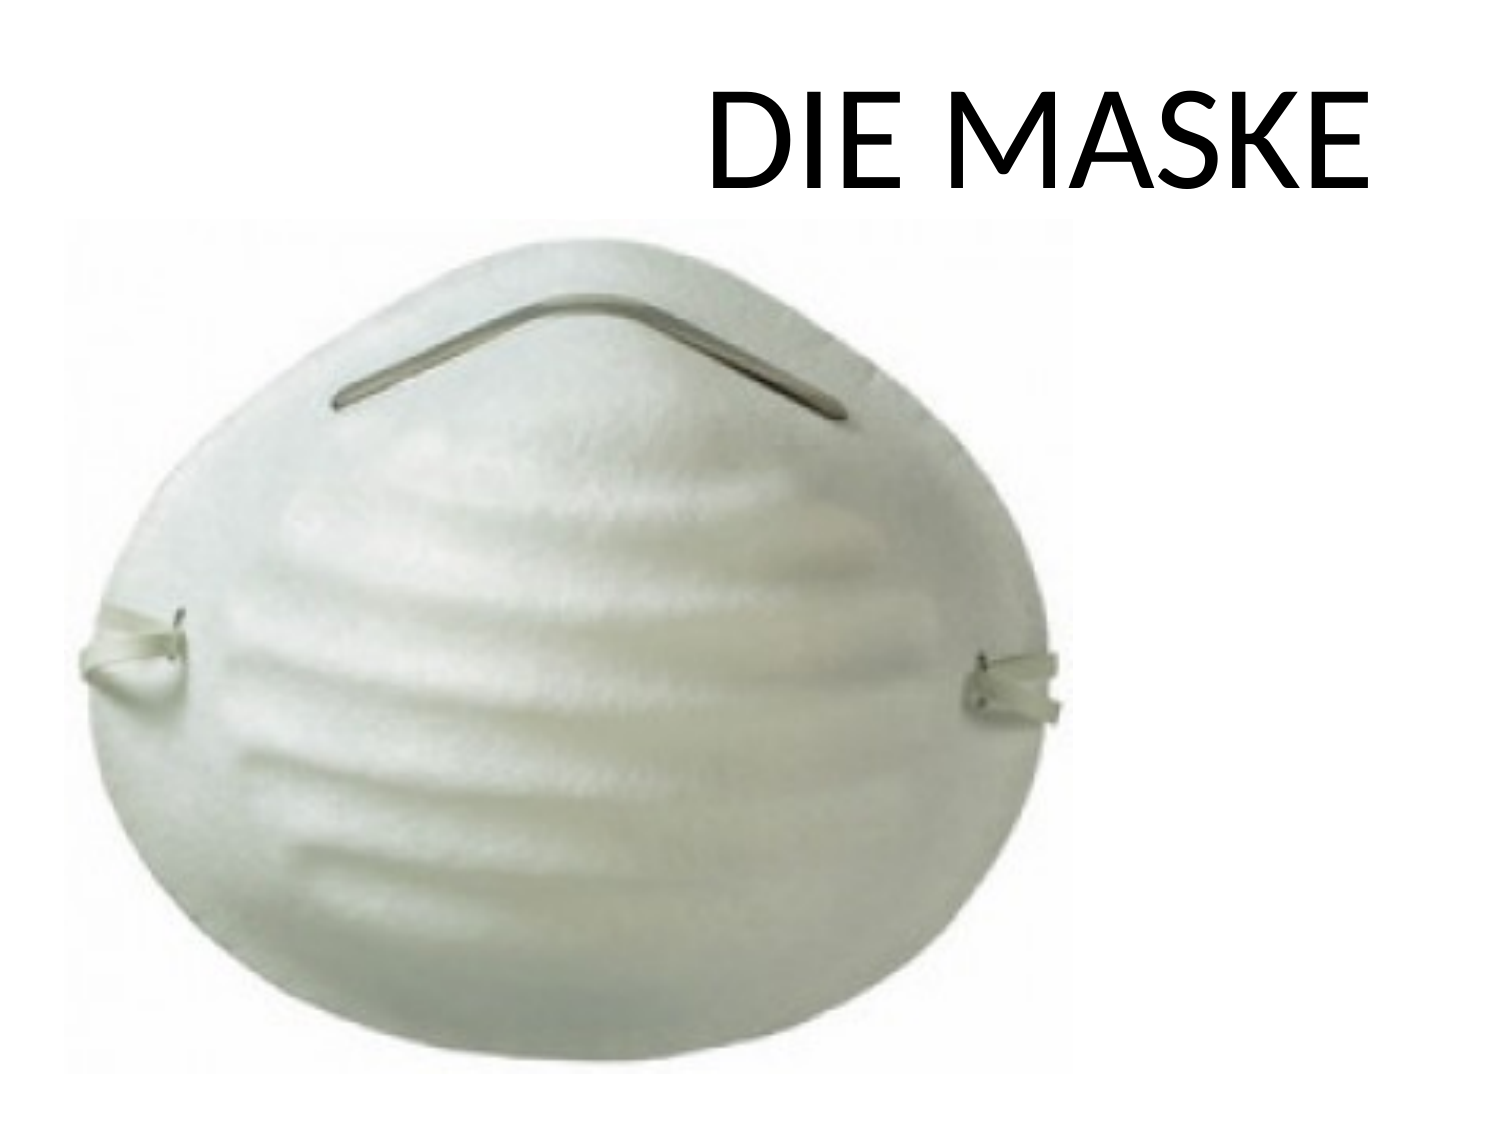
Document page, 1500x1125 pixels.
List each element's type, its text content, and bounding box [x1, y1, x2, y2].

picture [64, 219, 1073, 1074]
text_box DIE MASKE [501, 30, 1500, 226]
